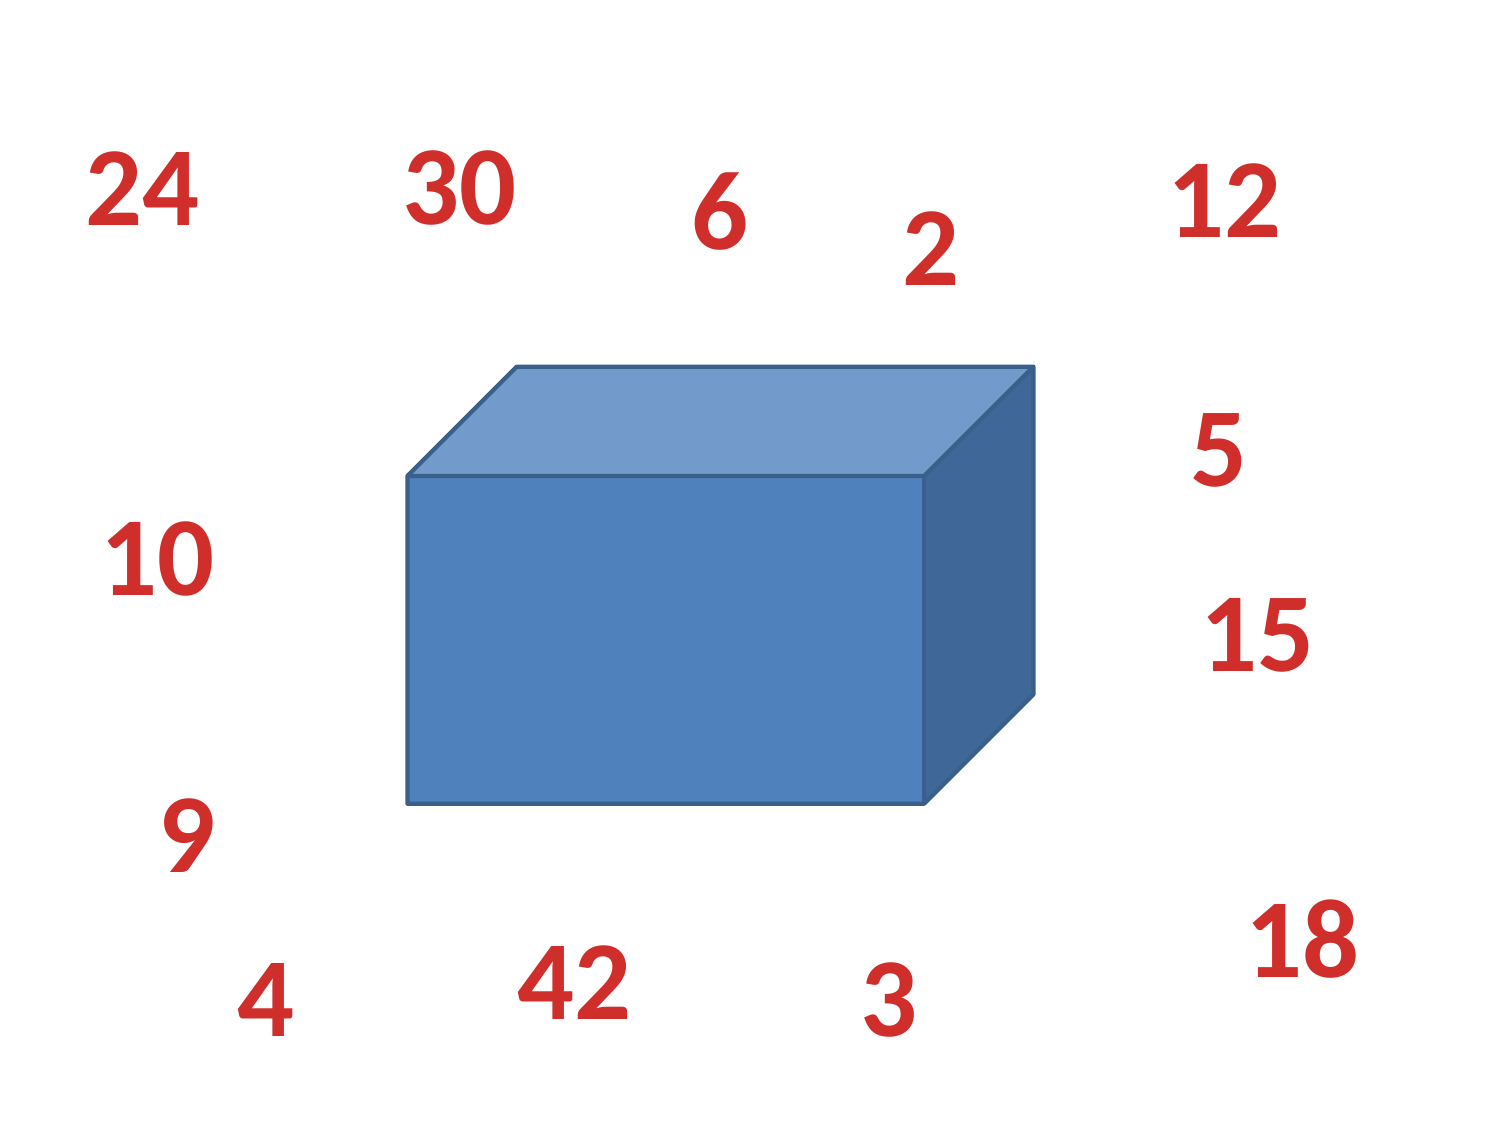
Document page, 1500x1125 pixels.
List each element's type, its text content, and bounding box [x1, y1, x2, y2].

text_box 3 [845, 916, 933, 1067]
text_box 42 [502, 899, 647, 1050]
text_box 12 [1152, 117, 1298, 268]
text_box 5 [1175, 366, 1263, 517]
text_box 9 [143, 752, 231, 903]
text_box 15 [1185, 551, 1330, 701]
text_box 24 [70, 105, 215, 256]
text_box [405, 364, 1036, 806]
text_box 30 [387, 104, 532, 255]
text_box 6 [676, 129, 764, 280]
text_box 10 [85, 475, 230, 626]
text_box 18 [1230, 857, 1375, 1008]
text_box 4 [222, 916, 310, 1067]
text_box 2 [887, 165, 975, 316]
